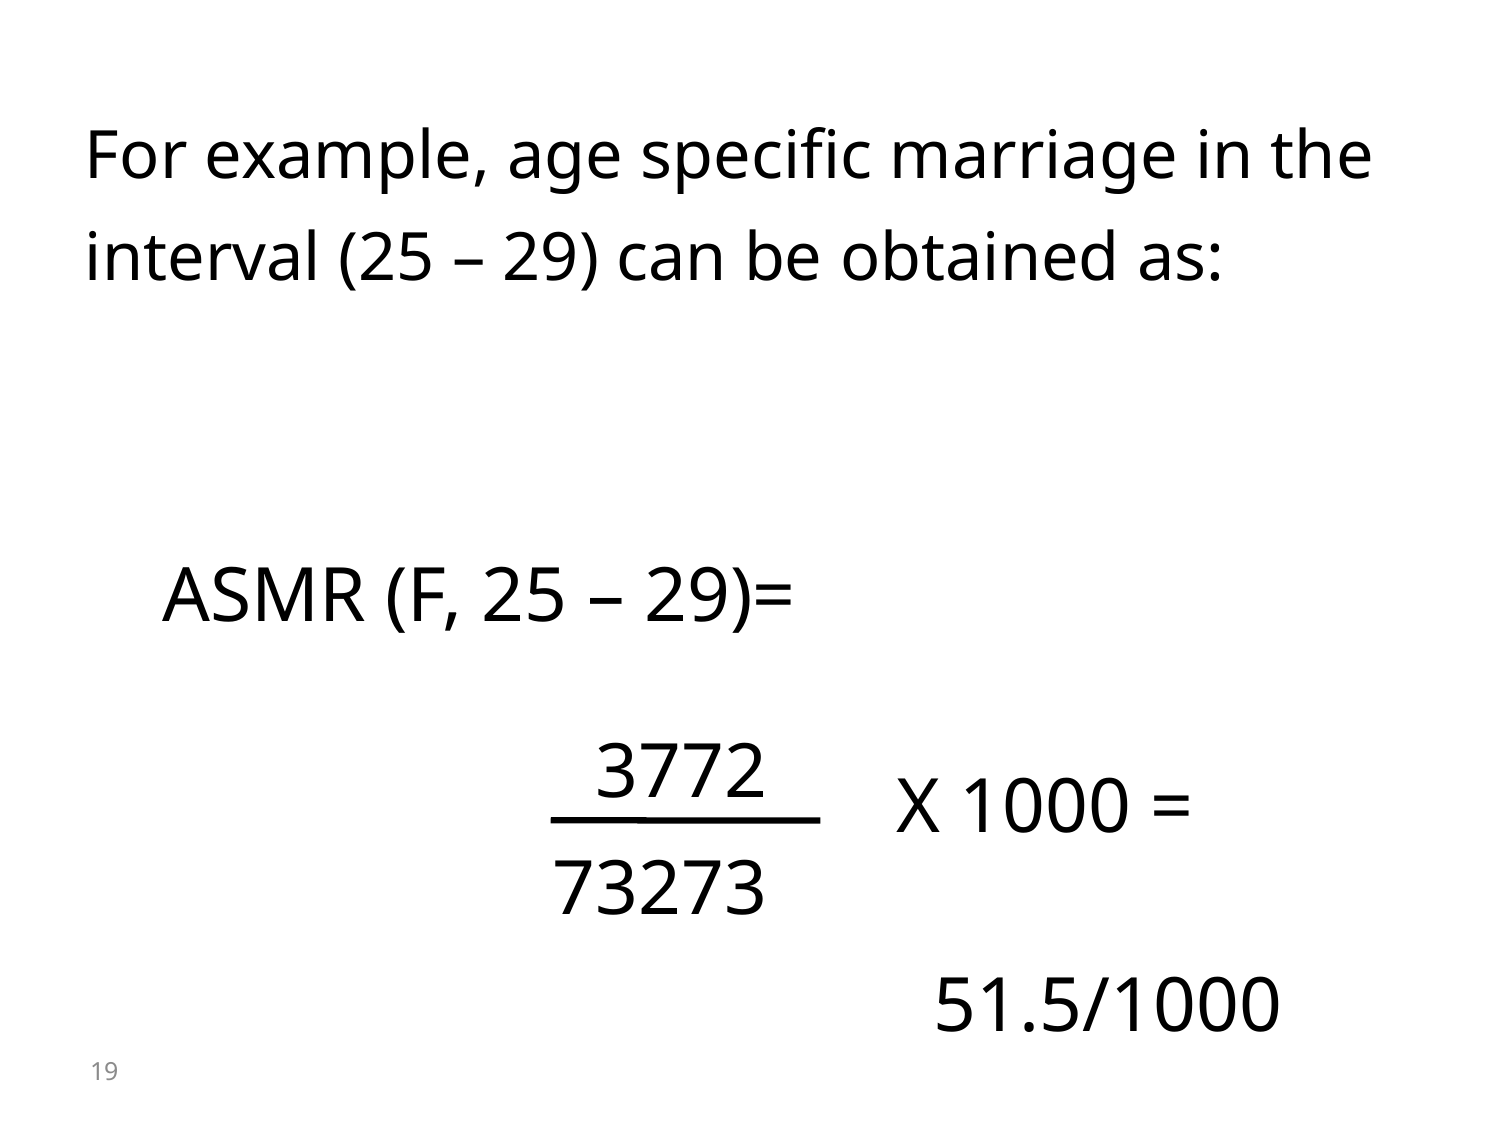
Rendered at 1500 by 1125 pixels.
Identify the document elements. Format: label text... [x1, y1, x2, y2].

text_box ASMR (F, 25 – 29)= [147, 538, 831, 644]
text_box 73273 [537, 831, 802, 937]
text_box 3772 [580, 714, 802, 817]
text_box For example, age specific marriage in the interval (25 – 29) can be obtained as: [70, 81, 1500, 506]
text_box X 1000 = [881, 749, 1249, 855]
text_box 51.5/1000 [919, 949, 1318, 1054]
slide_number 19 [75, 1042, 425, 1103]
